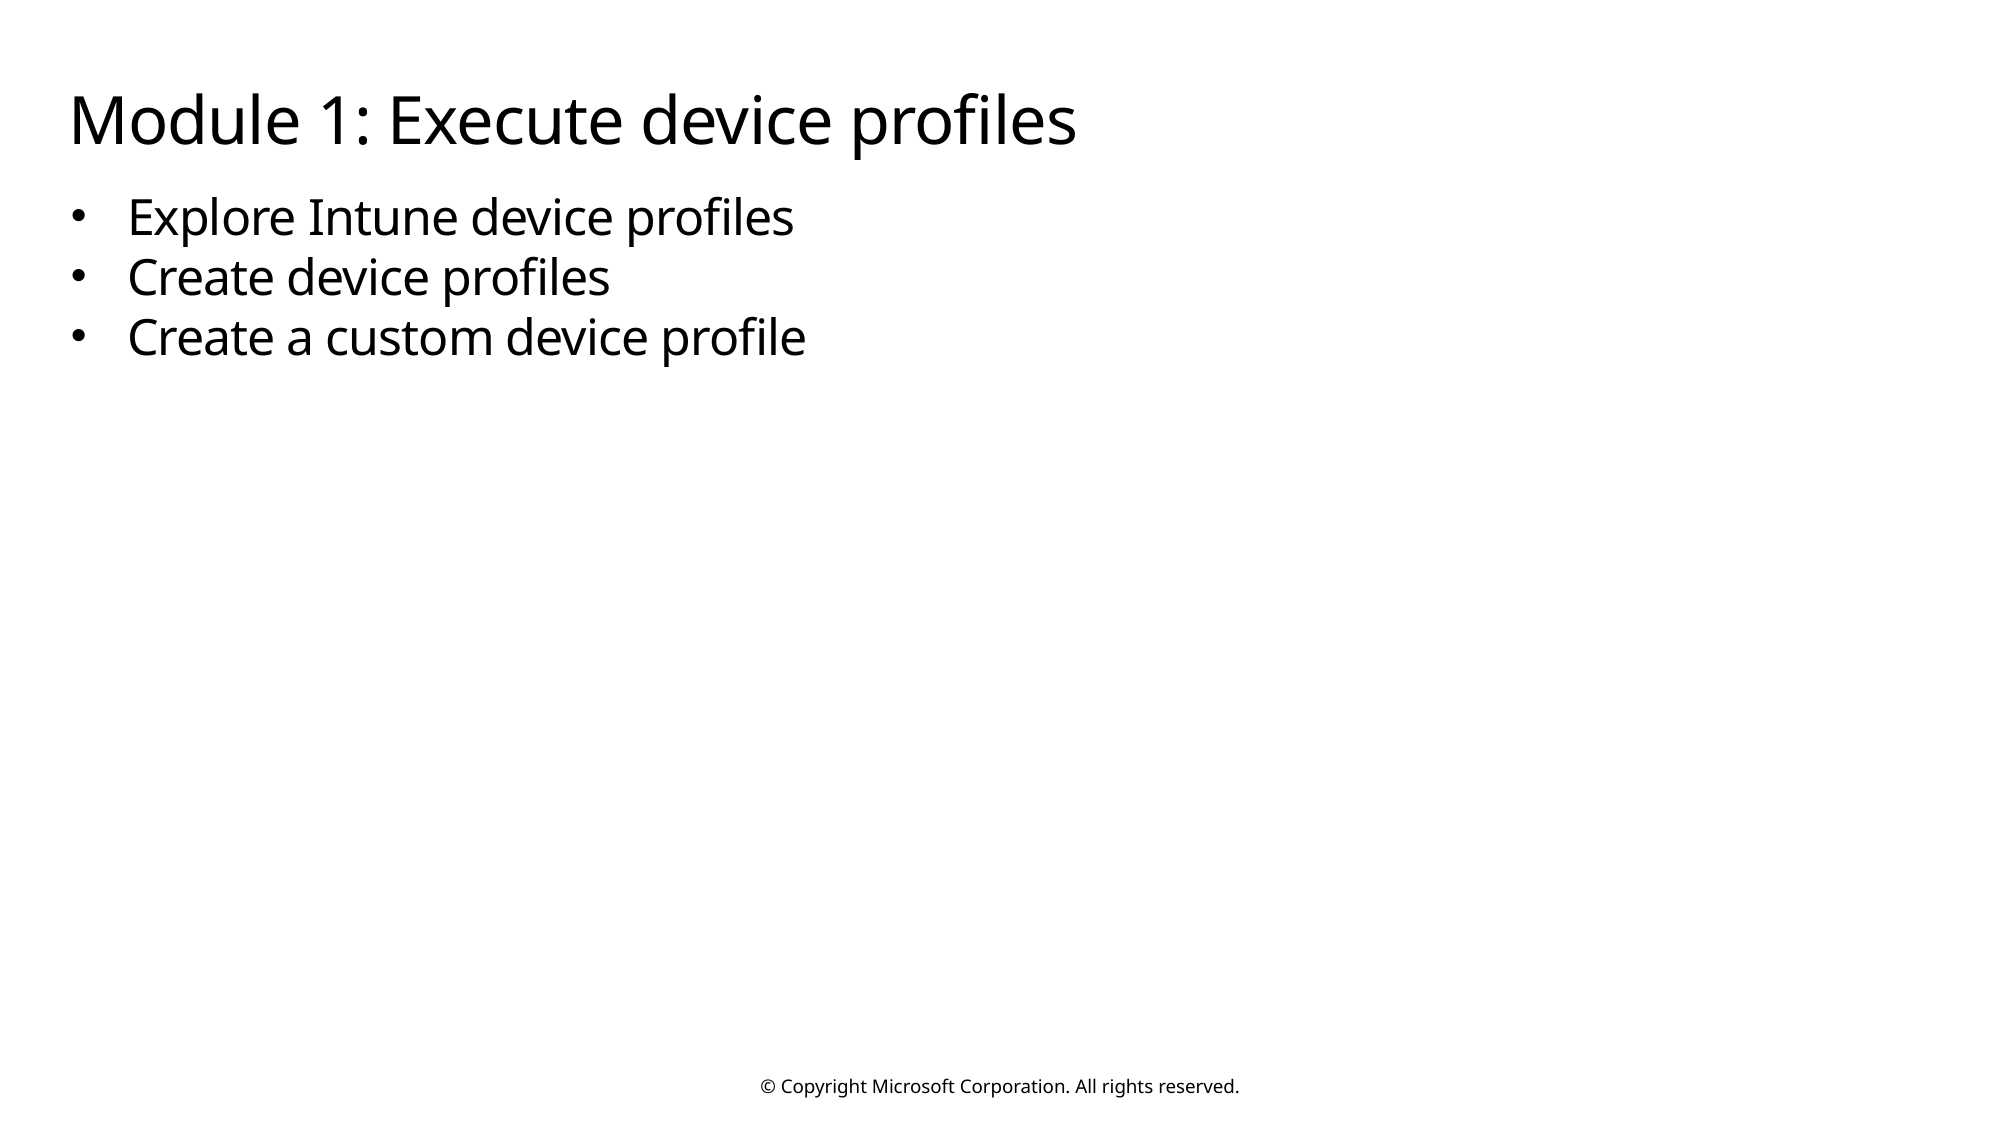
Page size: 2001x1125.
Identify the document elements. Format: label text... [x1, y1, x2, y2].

title Module 1: Execute device profiles [68, 72, 1930, 178]
list Explore Intune device profiles Create device profiles Create a custom device profile [70, 177, 1932, 401]
